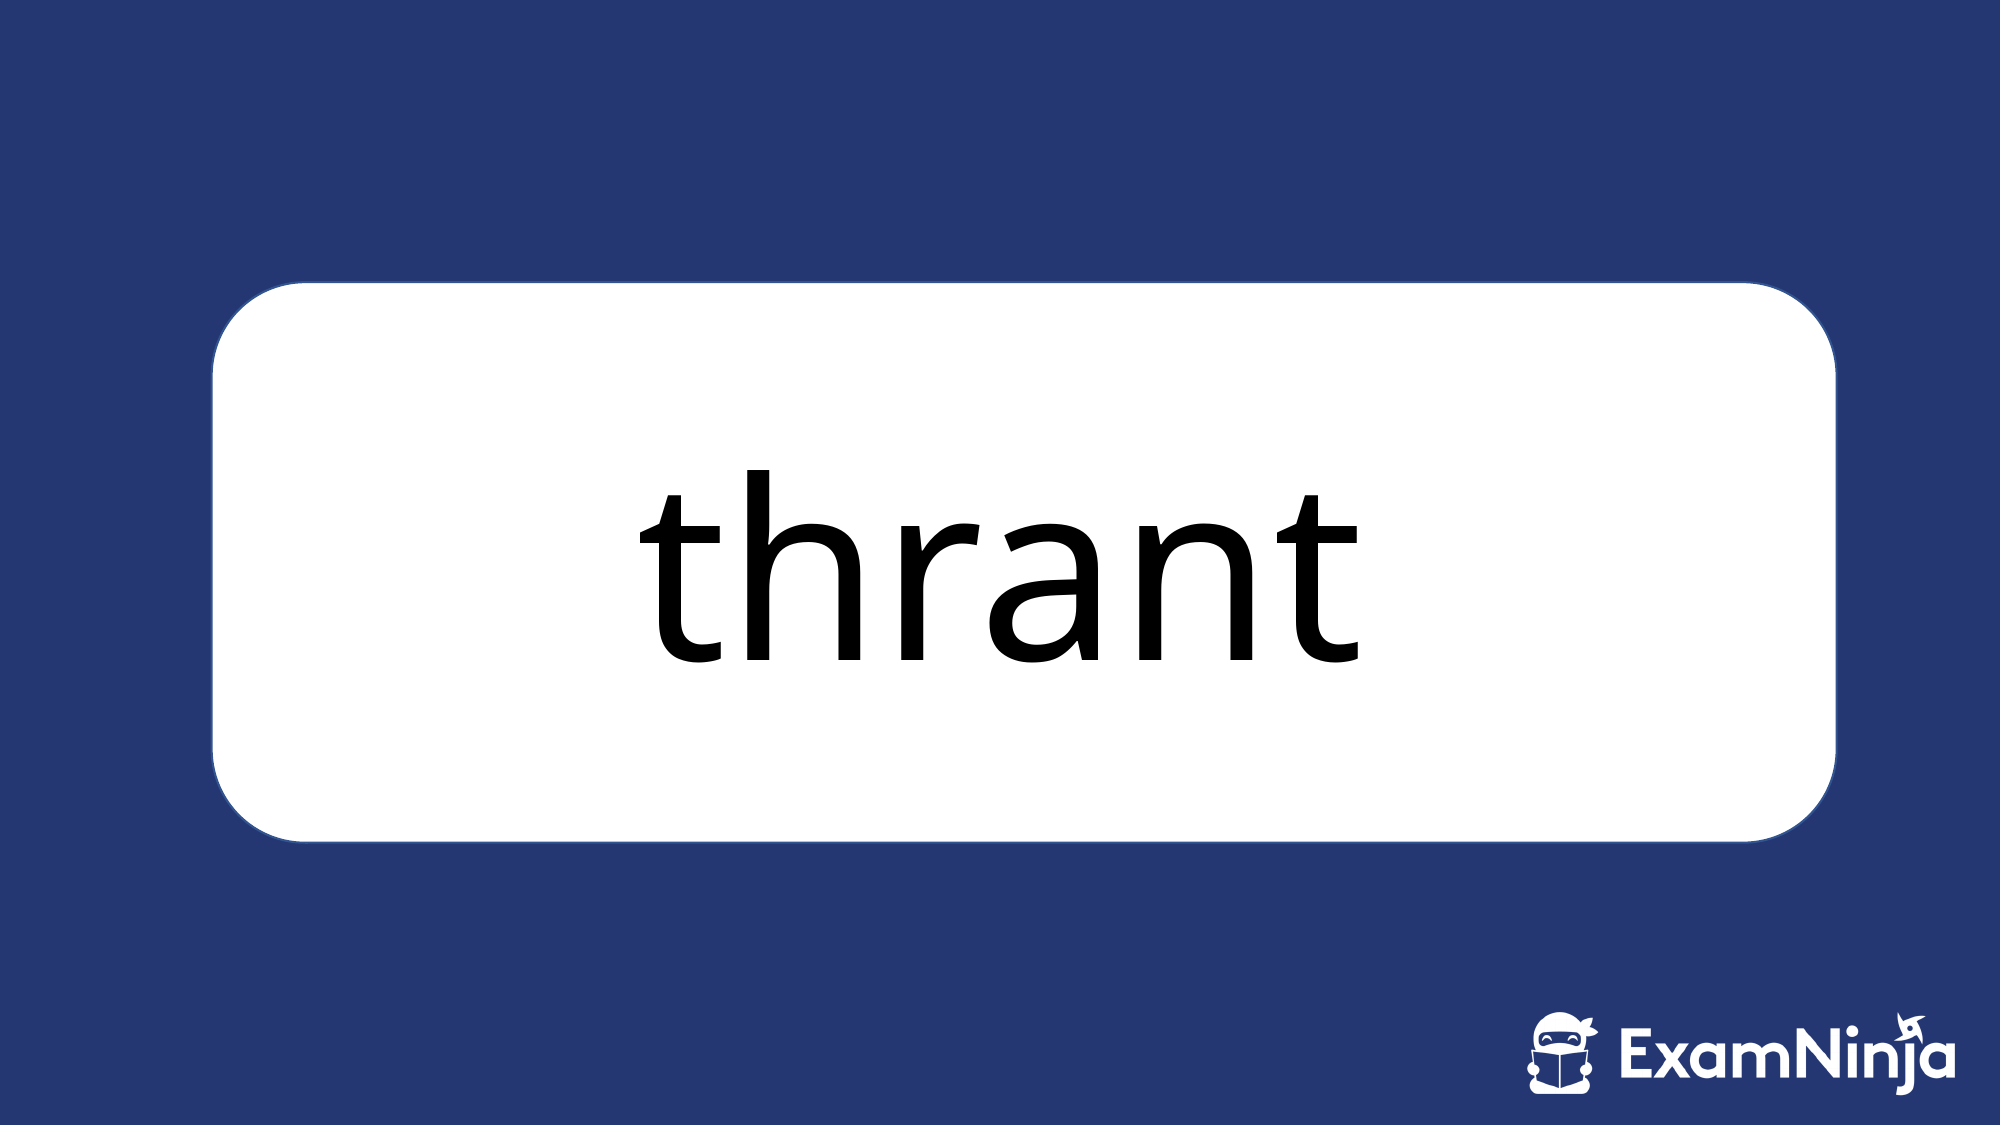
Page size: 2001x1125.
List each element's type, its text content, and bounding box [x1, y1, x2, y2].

picture [1501, 1003, 1979, 1102]
text_box [210, 719, 1838, 844]
text_box [210, 281, 1838, 403]
text_box thrant [143, 403, 1857, 719]
